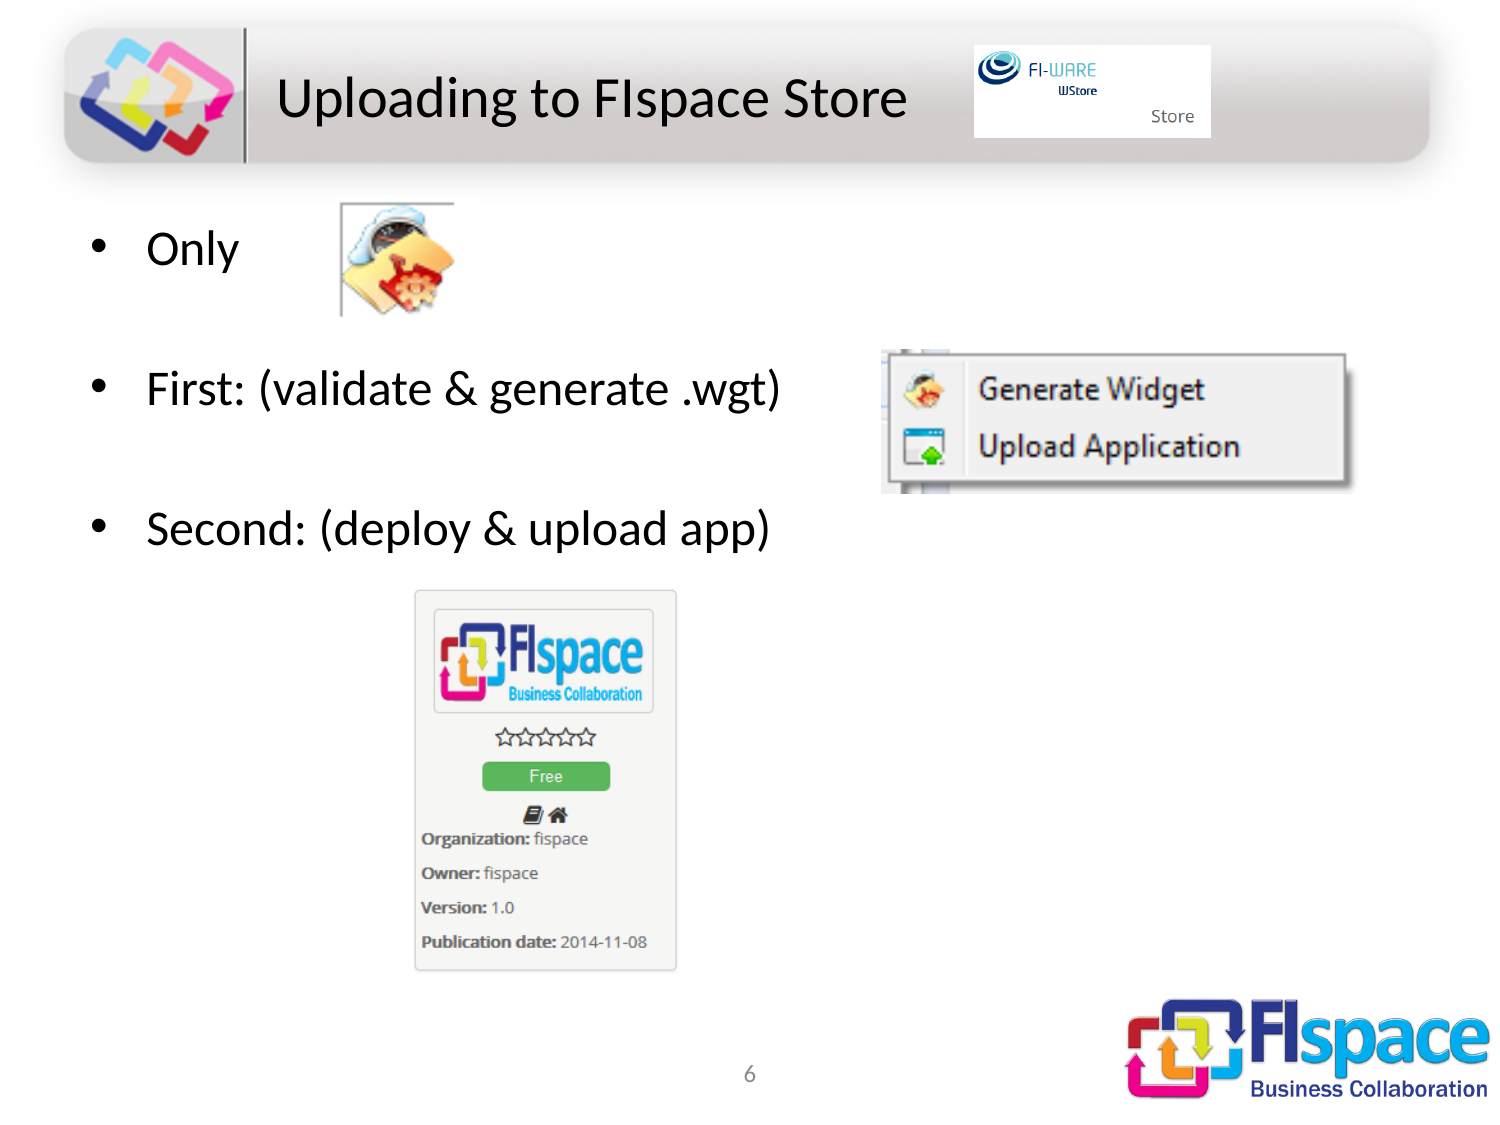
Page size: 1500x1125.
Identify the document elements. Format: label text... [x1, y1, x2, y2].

picture [1118, 993, 1496, 1101]
picture [0, 0, 1500, 327]
picture [881, 349, 1365, 494]
list Only First: (validate & generate .wgt) Second: (deploy & upload app) [75, 208, 1425, 988]
slide_number 6 [512, 1042, 988, 1103]
picture [407, 585, 682, 977]
title Uploading to FIspace Store [261, 39, 1401, 149]
